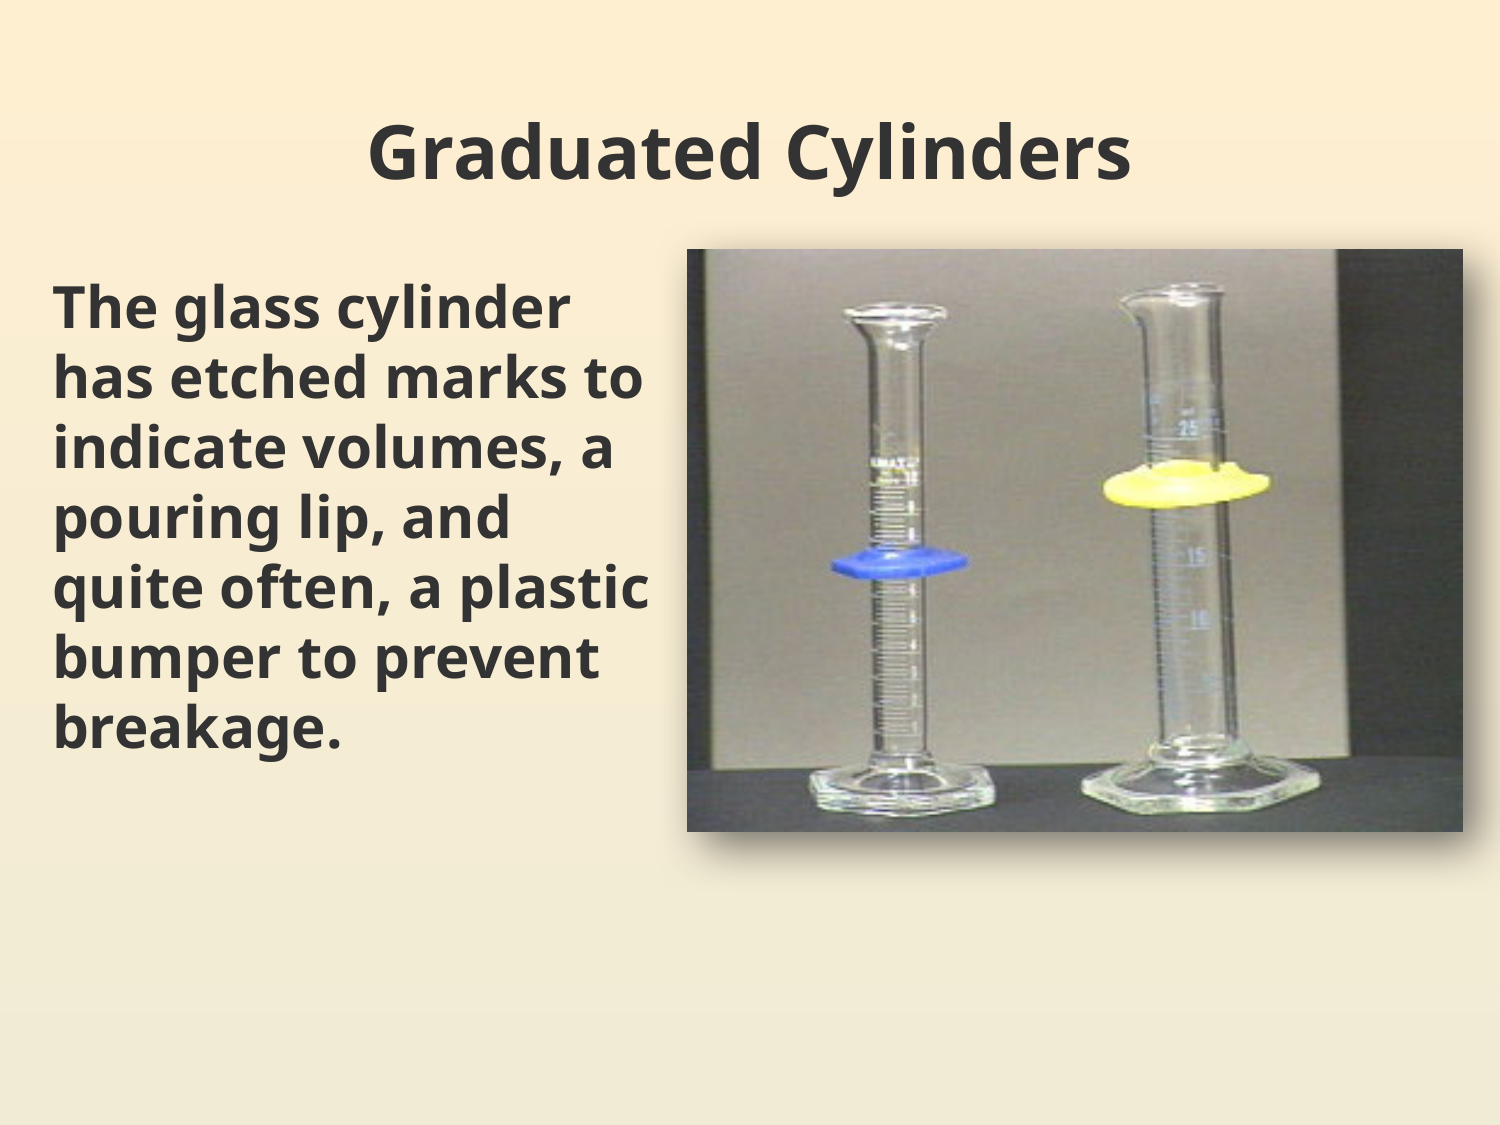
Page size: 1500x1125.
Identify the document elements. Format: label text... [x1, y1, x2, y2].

title Graduated Cylinders [112, 99, 1388, 201]
picture [687, 249, 1463, 832]
text_box The glass cylinder has etched marks to indicate volumes, a pouring lip, and quite often, a plastic bumper to prevent breakage. [37, 262, 676, 768]
